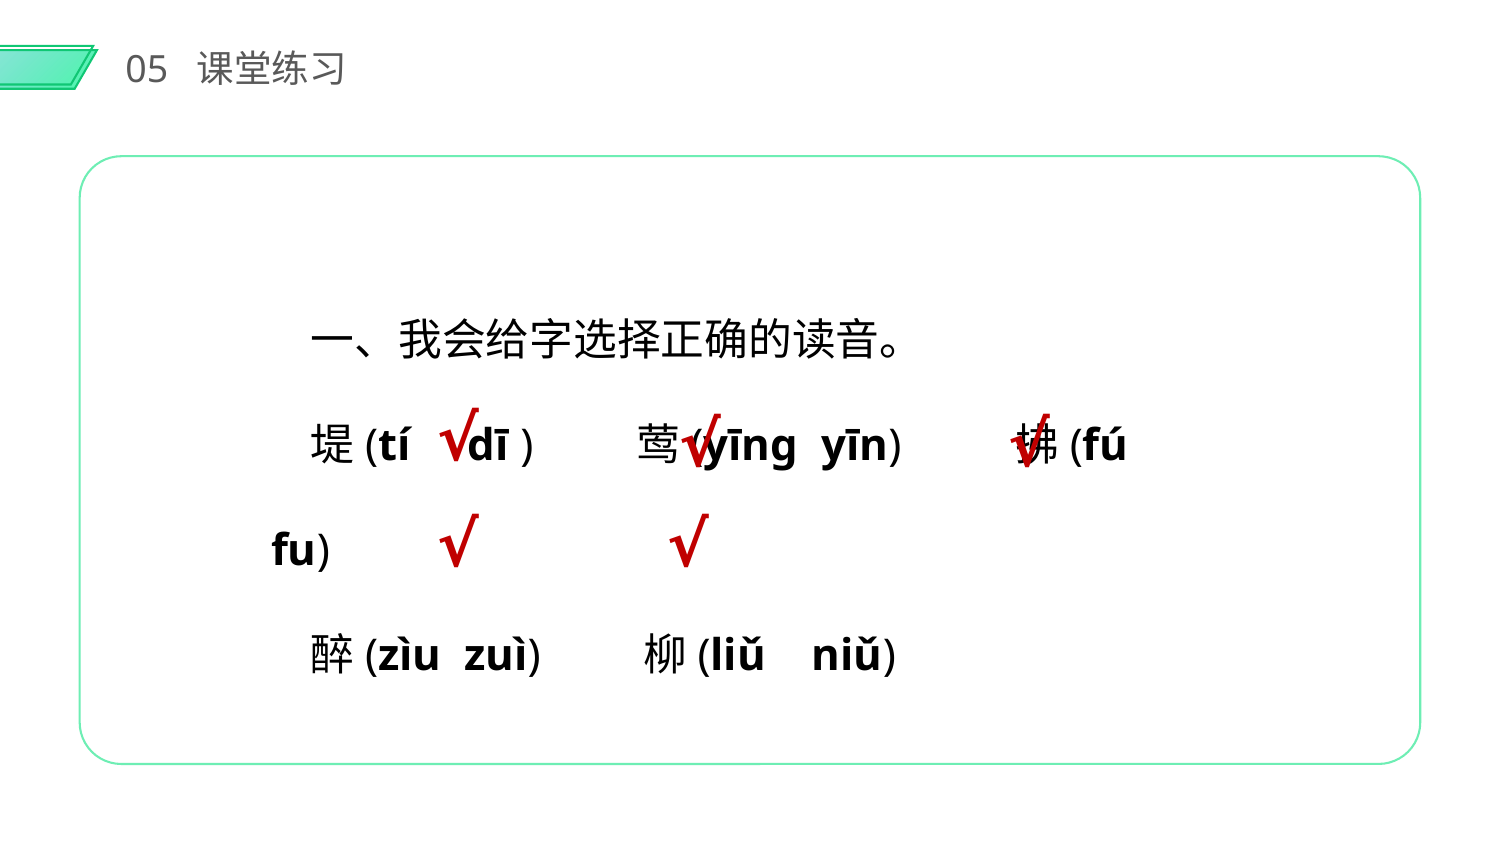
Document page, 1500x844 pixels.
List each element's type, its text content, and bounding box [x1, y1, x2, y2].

text_box 一、我会给字选择正确的读音。 堤(tí dī ) 莺(yīnɡ yīn) 拂(fú fu) 醉(zìu zuì) 柳(liǔ niǔ) [259, 253, 1211, 685]
text_box √ [996, 397, 1062, 485]
text_box √ [426, 497, 491, 584]
text_box √ [668, 397, 734, 485]
text_box √ [656, 497, 721, 584]
text_box √ [426, 392, 491, 479]
list 05 课堂练习 [114, 44, 507, 99]
